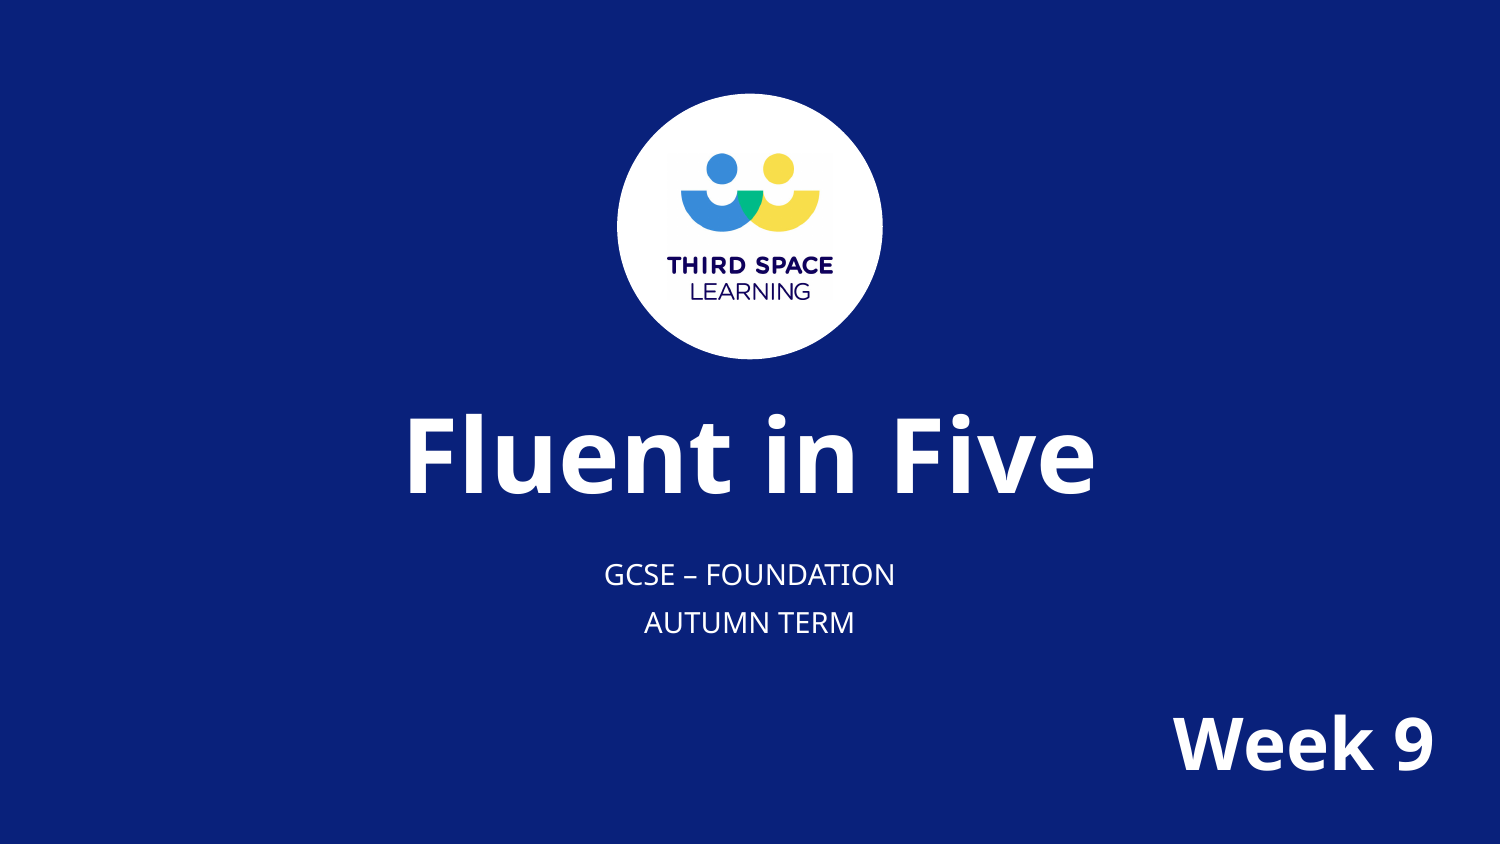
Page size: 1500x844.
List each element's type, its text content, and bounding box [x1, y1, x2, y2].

picture [667, 153, 833, 300]
text_box Week 9 [332, 682, 1451, 800]
